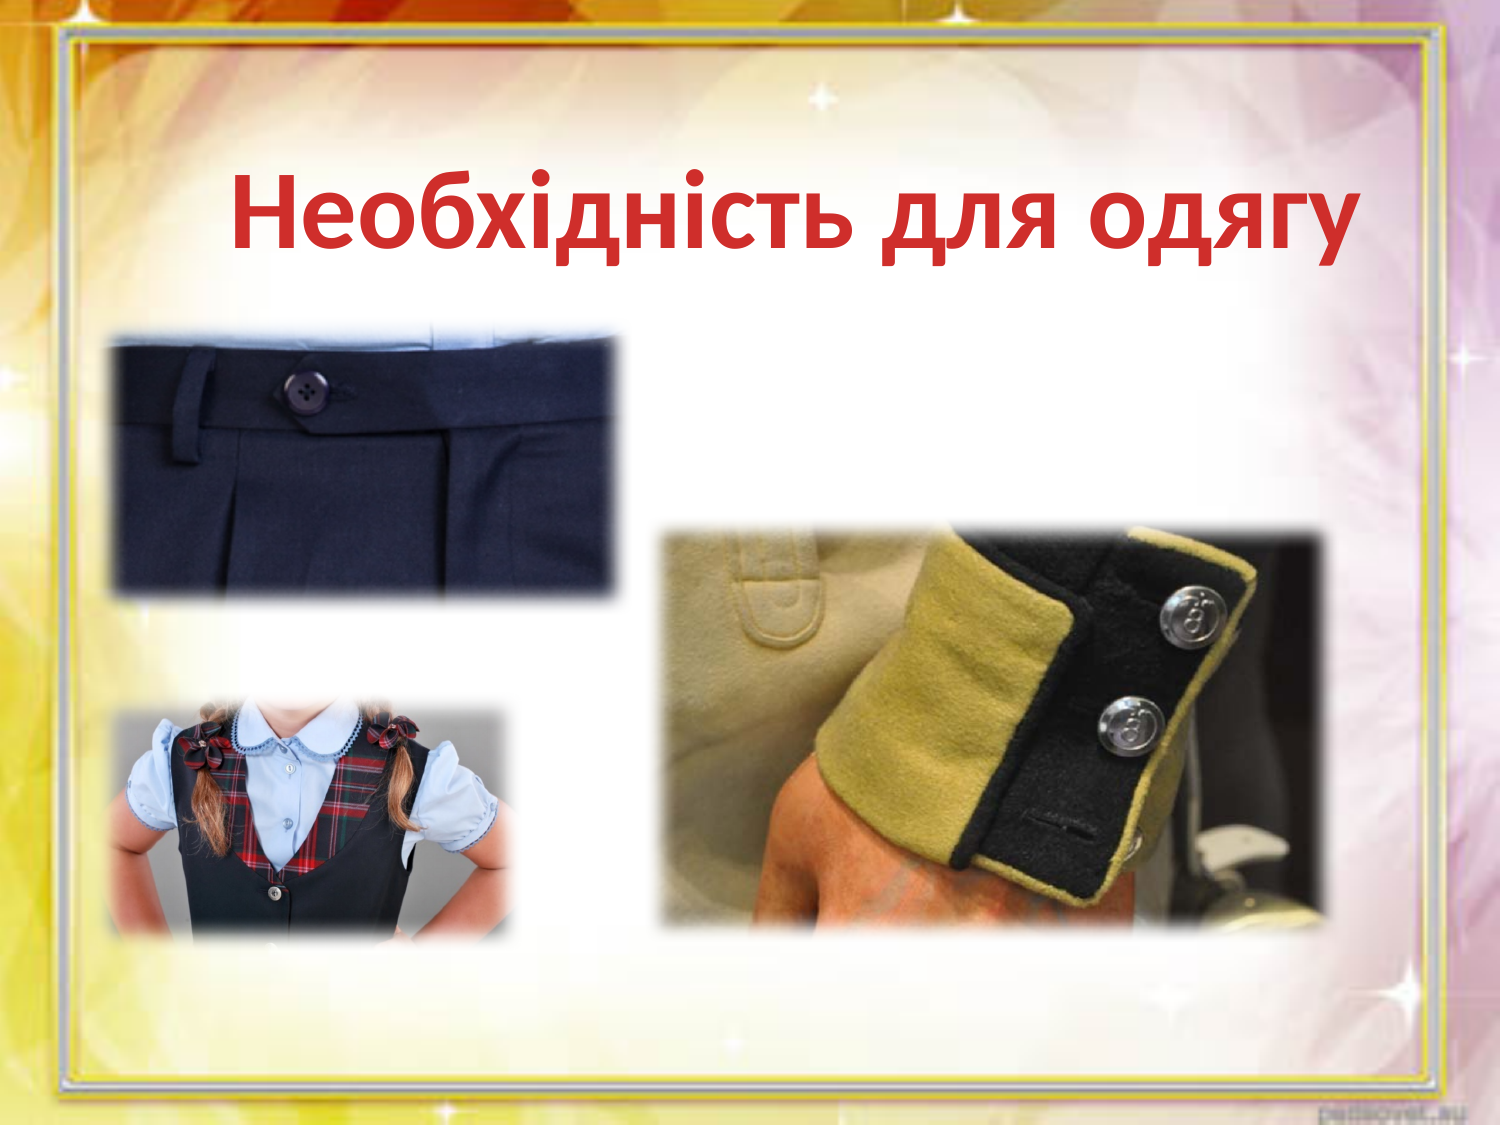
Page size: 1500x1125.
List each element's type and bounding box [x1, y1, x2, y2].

picture [644, 515, 1340, 943]
picture [93, 316, 633, 616]
picture [93, 691, 523, 952]
list [0, 0, 1500, 1125]
